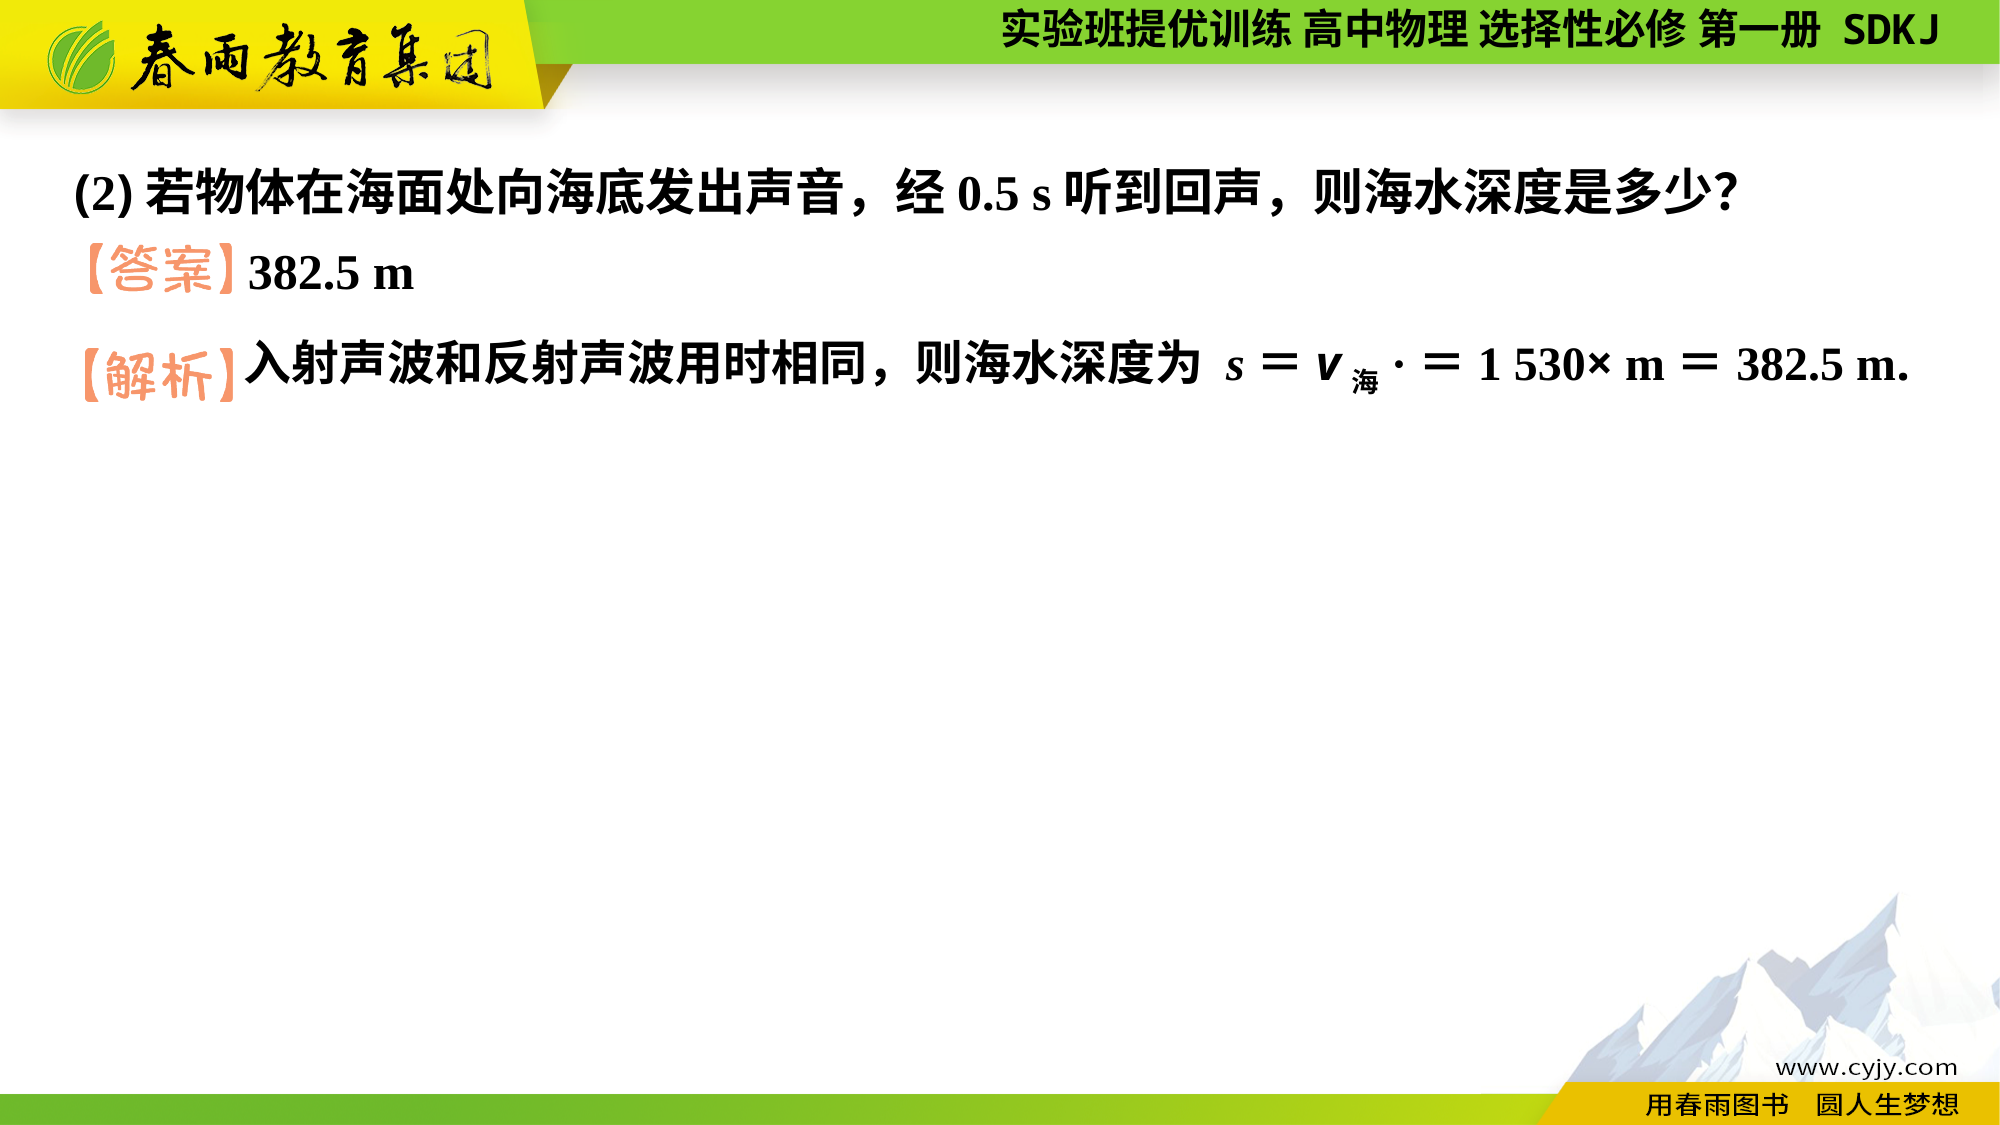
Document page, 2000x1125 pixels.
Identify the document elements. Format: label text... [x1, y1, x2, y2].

text_box 382.5 m [233, 231, 443, 307]
picture [0, 0, 2000, 1125]
list (2)若物体在海面处向海底发出声音，经0.5 s听到回声，则海水深度是多少？ [59, 122, 1944, 229]
